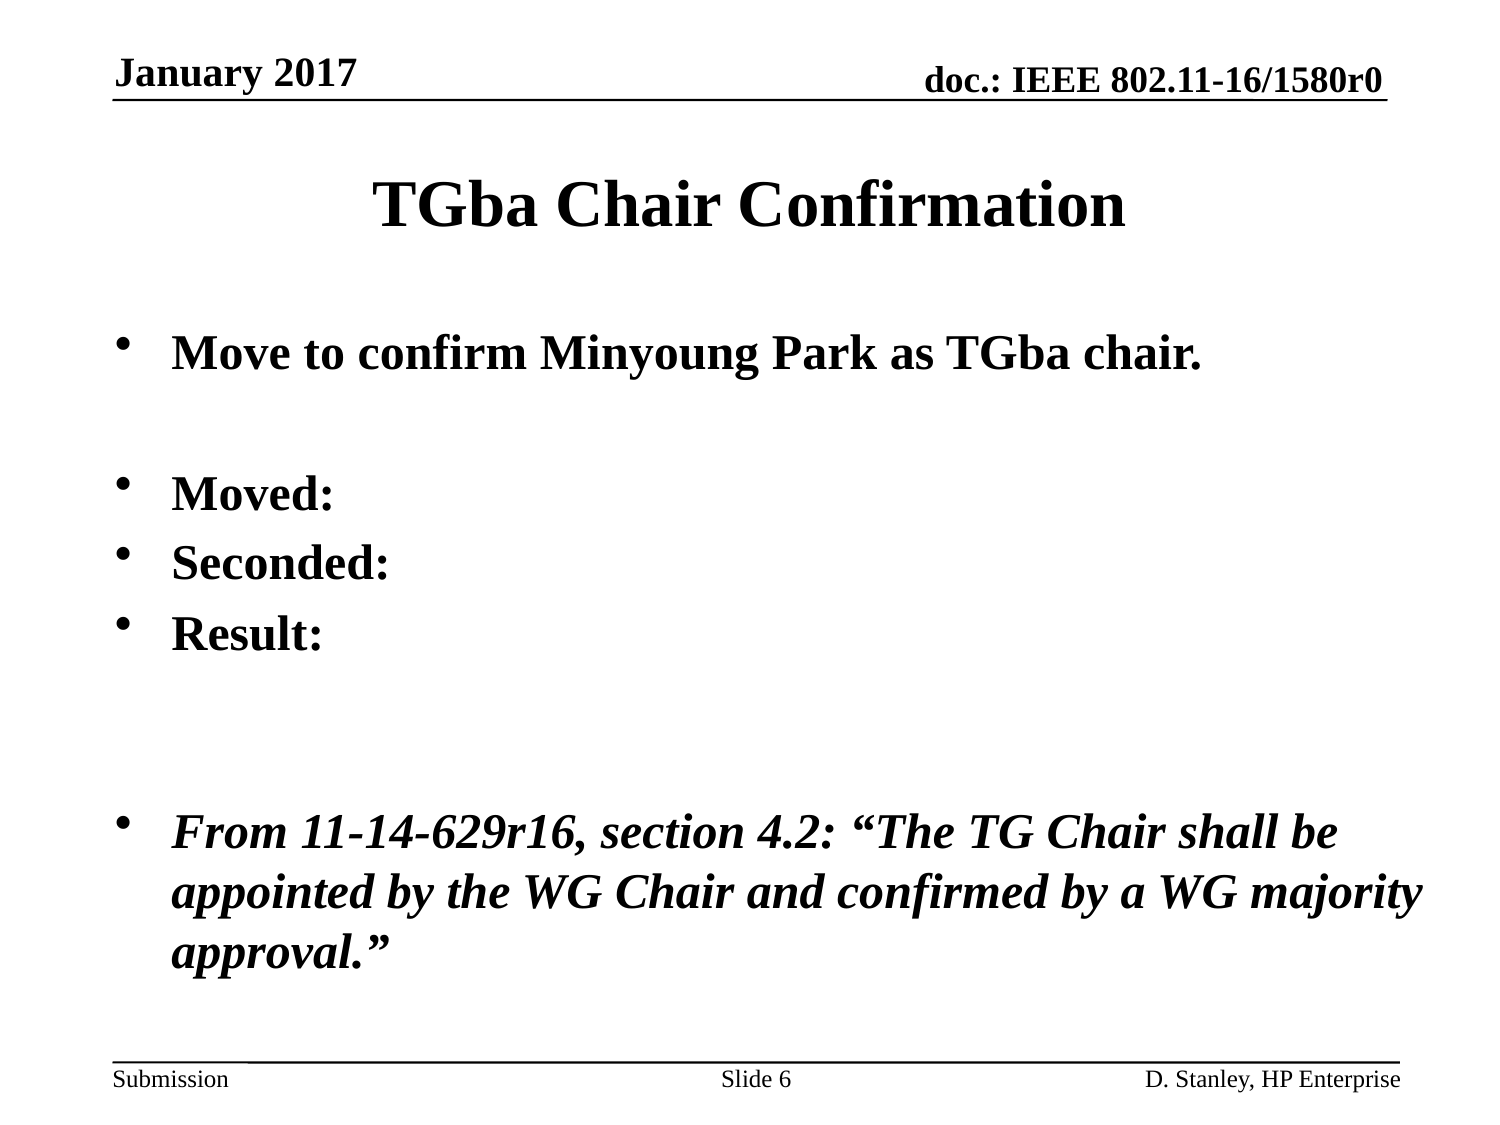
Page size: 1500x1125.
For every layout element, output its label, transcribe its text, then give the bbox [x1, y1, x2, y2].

slide_number Slide 6 [712, 1061, 800, 1093]
title TGba Chair Confirmation [112, 112, 1388, 288]
footer D. Stanley, HP Enterprise [878, 1061, 1402, 1093]
list Move to confirm Minyoung Park as TGba chair. Moved: Seconded: Result: From 11-14-629r16, section 4.2: “The TG Chair shall be appointed by the WG Chair and confirmed by a WG majority approval.” [99, 312, 1463, 1050]
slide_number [114, 49, 423, 95]
